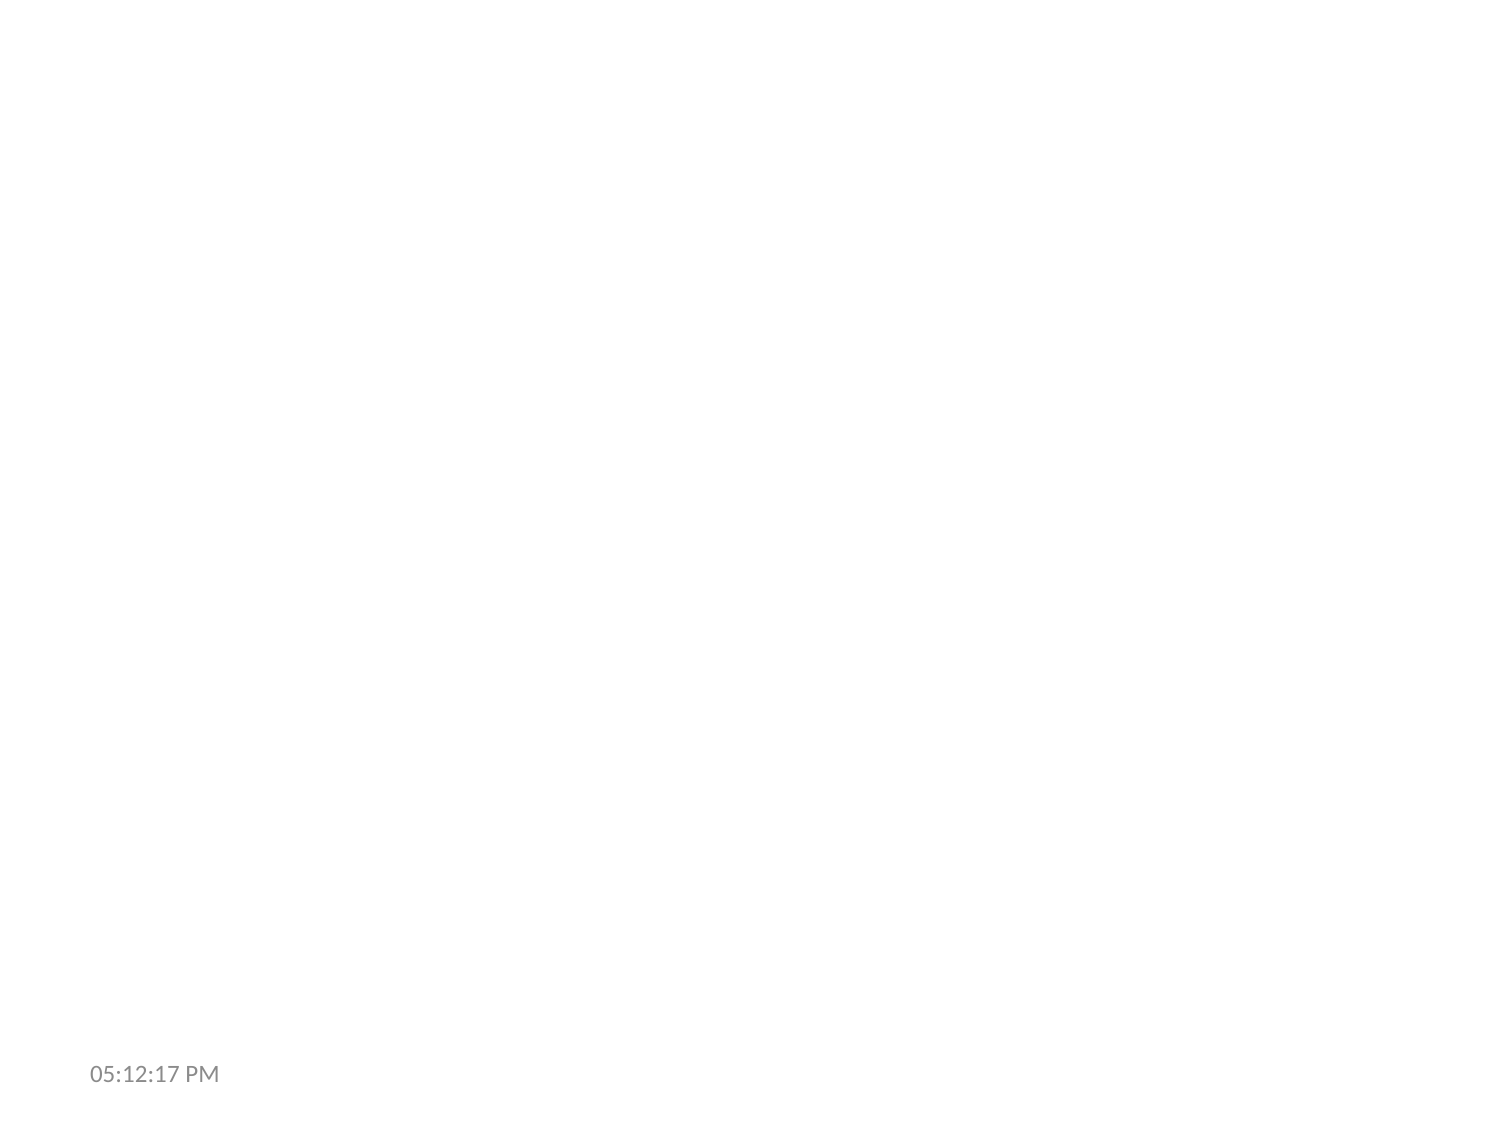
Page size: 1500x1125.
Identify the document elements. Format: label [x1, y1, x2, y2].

slide_number [75, 1042, 425, 1103]
